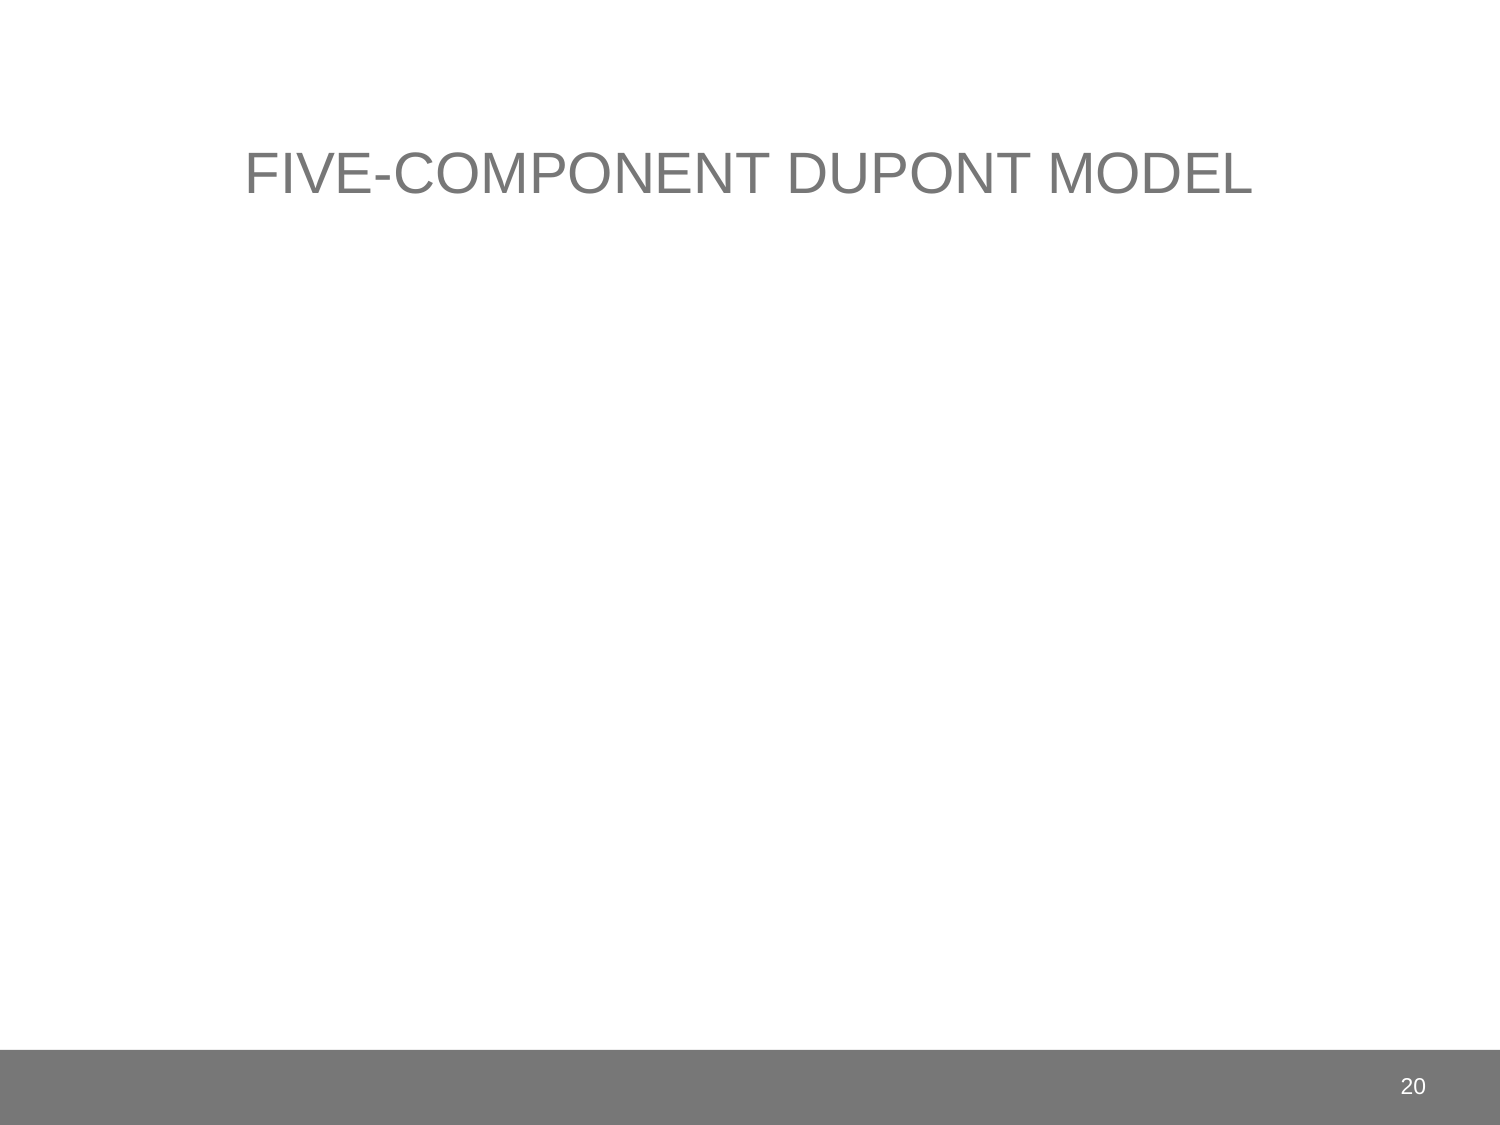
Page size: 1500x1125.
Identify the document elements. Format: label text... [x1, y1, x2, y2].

slide_number 20 [1312, 1055, 1442, 1116]
title Five-Component DuPont Model [62, 24, 1437, 213]
